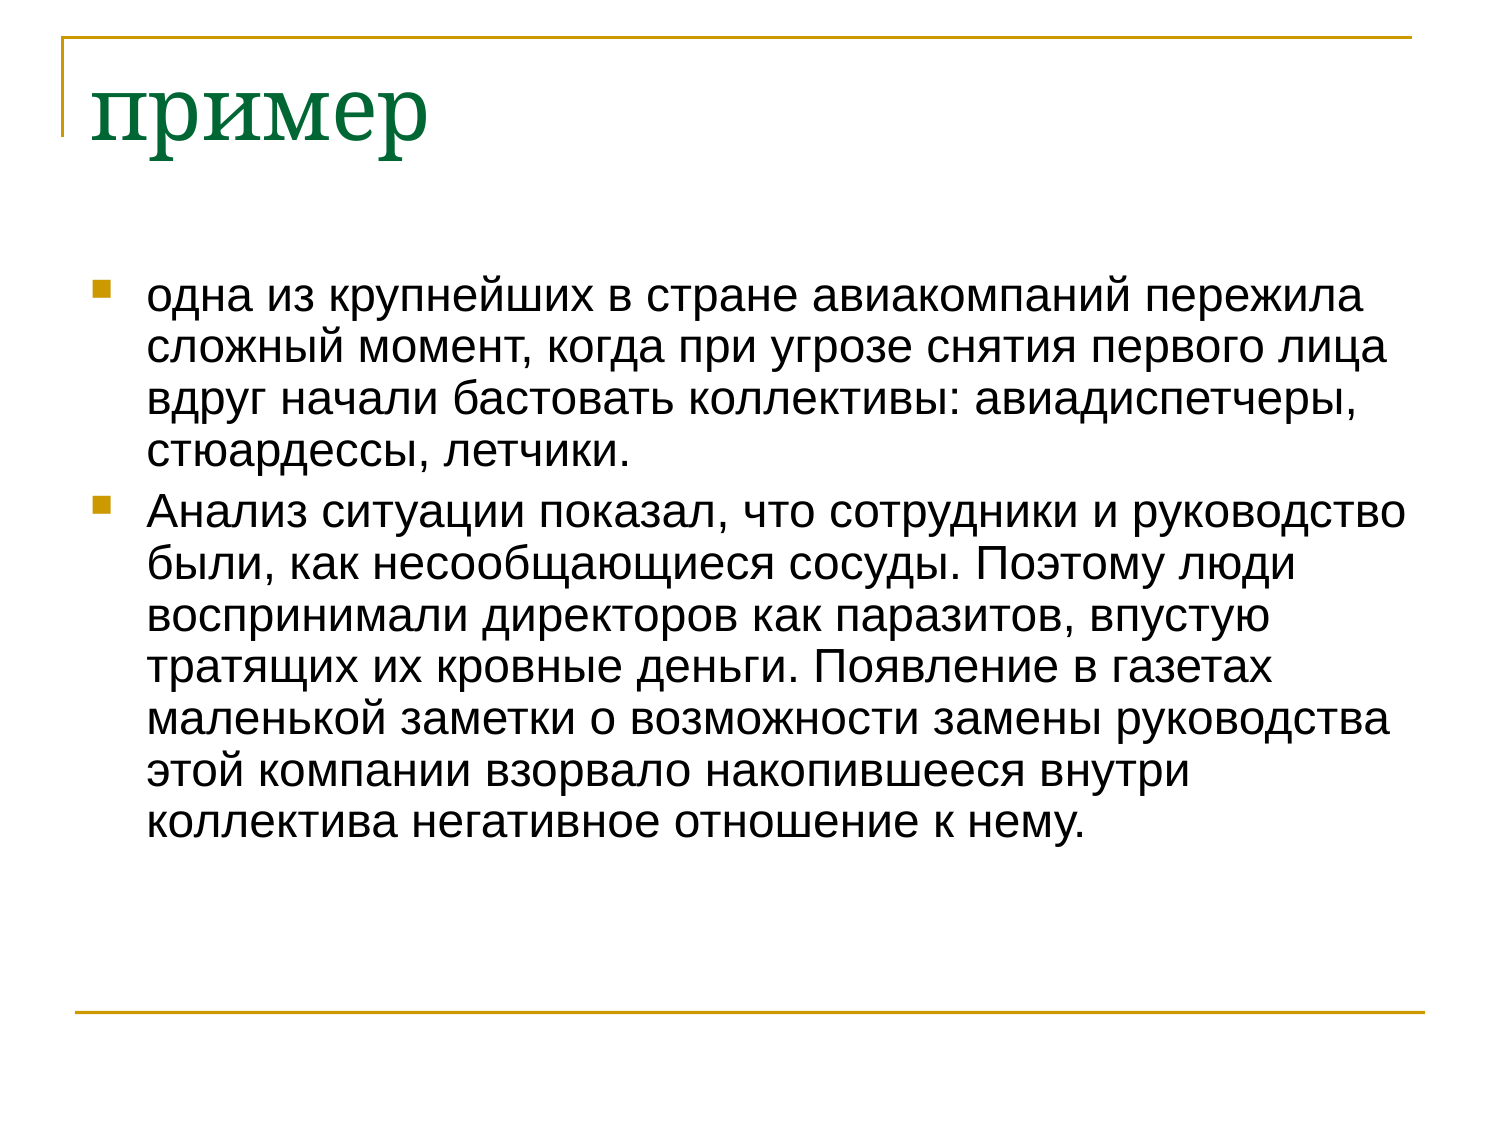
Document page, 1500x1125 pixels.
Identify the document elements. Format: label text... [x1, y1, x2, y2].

title пример [74, 45, 1426, 233]
list одна из крупнейших в стране авиакомпаний пережила сложный момент, когда при угрозе снятия первого лица вдруг начали бастовать коллективы: авиадиспетчеры, стюардессы, летчики. Анализ ситуации показал, что сотрудники и руководство были, как несообщающиеся сосуды. Поэтому люди воспринимали директоров как паразитов, впустую тратящих их кровные деньги. Появление в газетах маленькой заметки о возможности замены руководства этой компании взорвало накопившееся внутри коллектива негативное отношение к нему. [74, 262, 1426, 1006]
